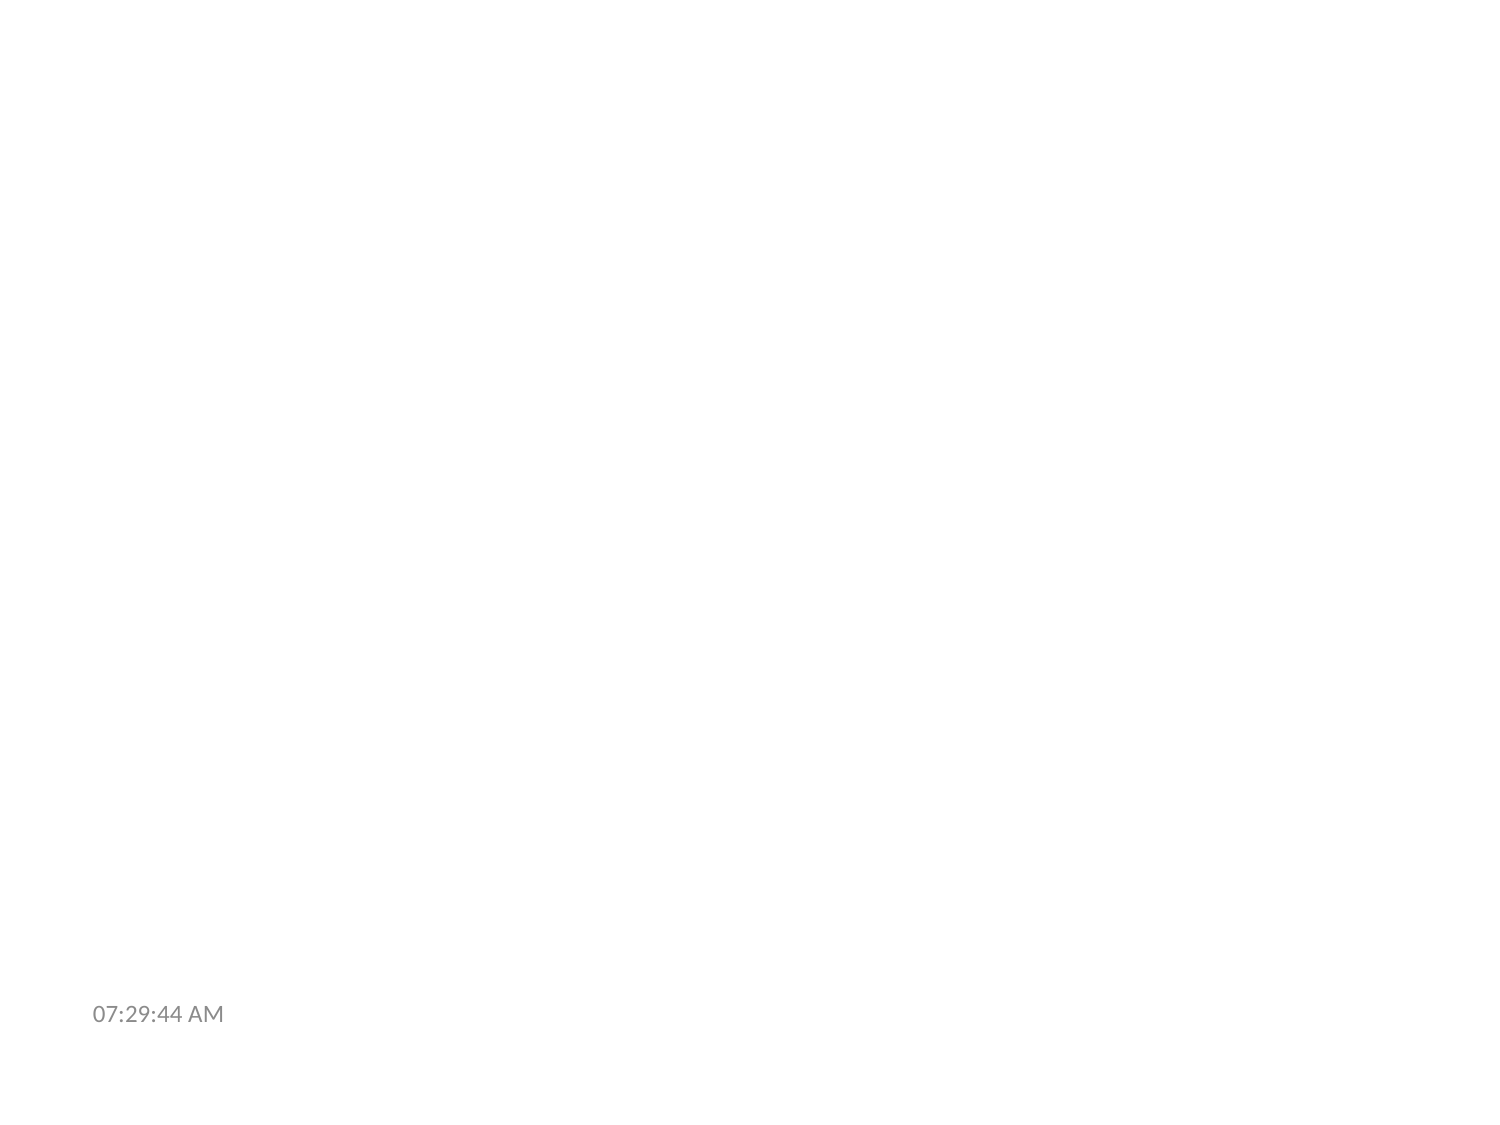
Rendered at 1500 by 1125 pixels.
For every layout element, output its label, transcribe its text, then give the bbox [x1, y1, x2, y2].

text_box 3:35:09 PM [77, 982, 428, 1043]
